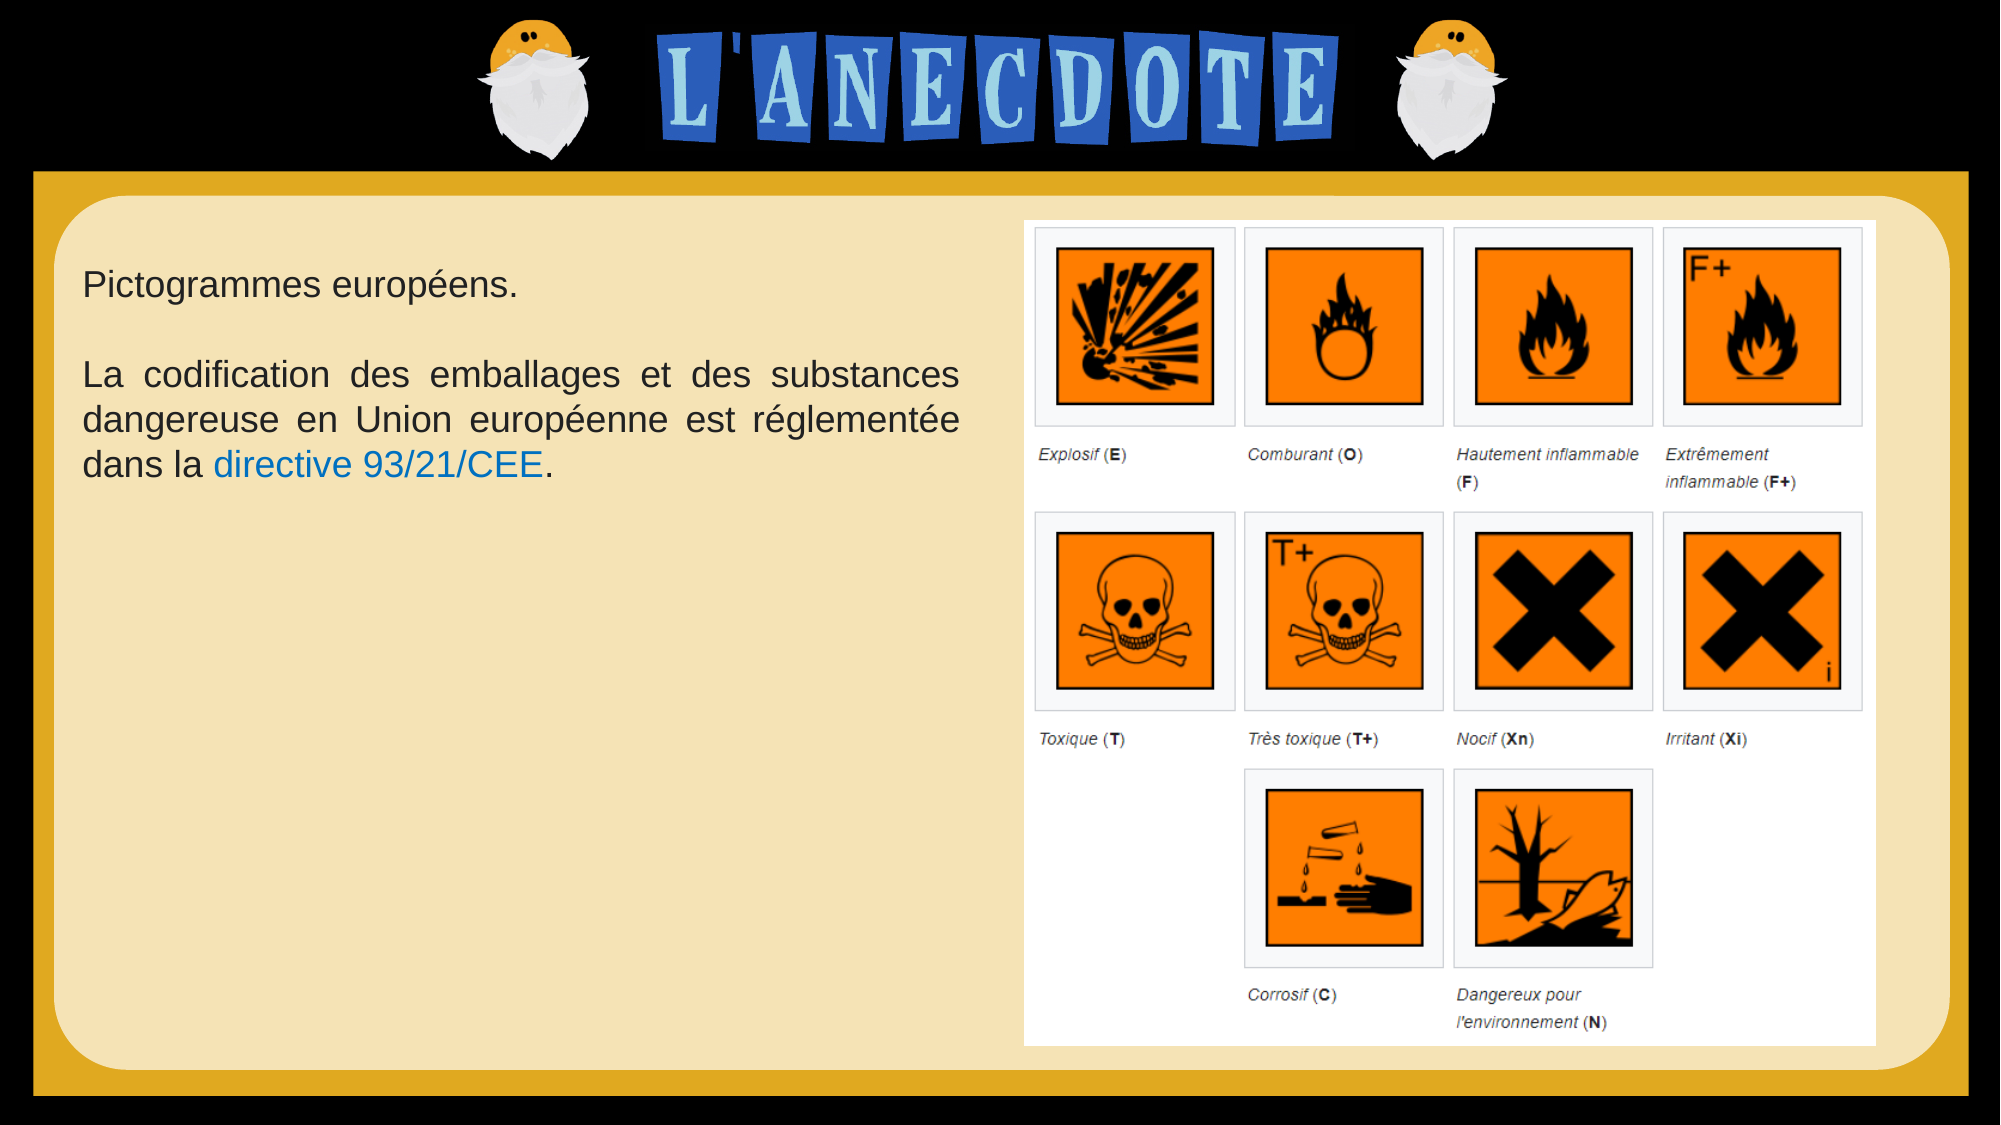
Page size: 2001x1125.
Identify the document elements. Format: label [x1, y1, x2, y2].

picture [1024, 220, 1875, 1046]
text_box [0, 0, 2000, 1125]
